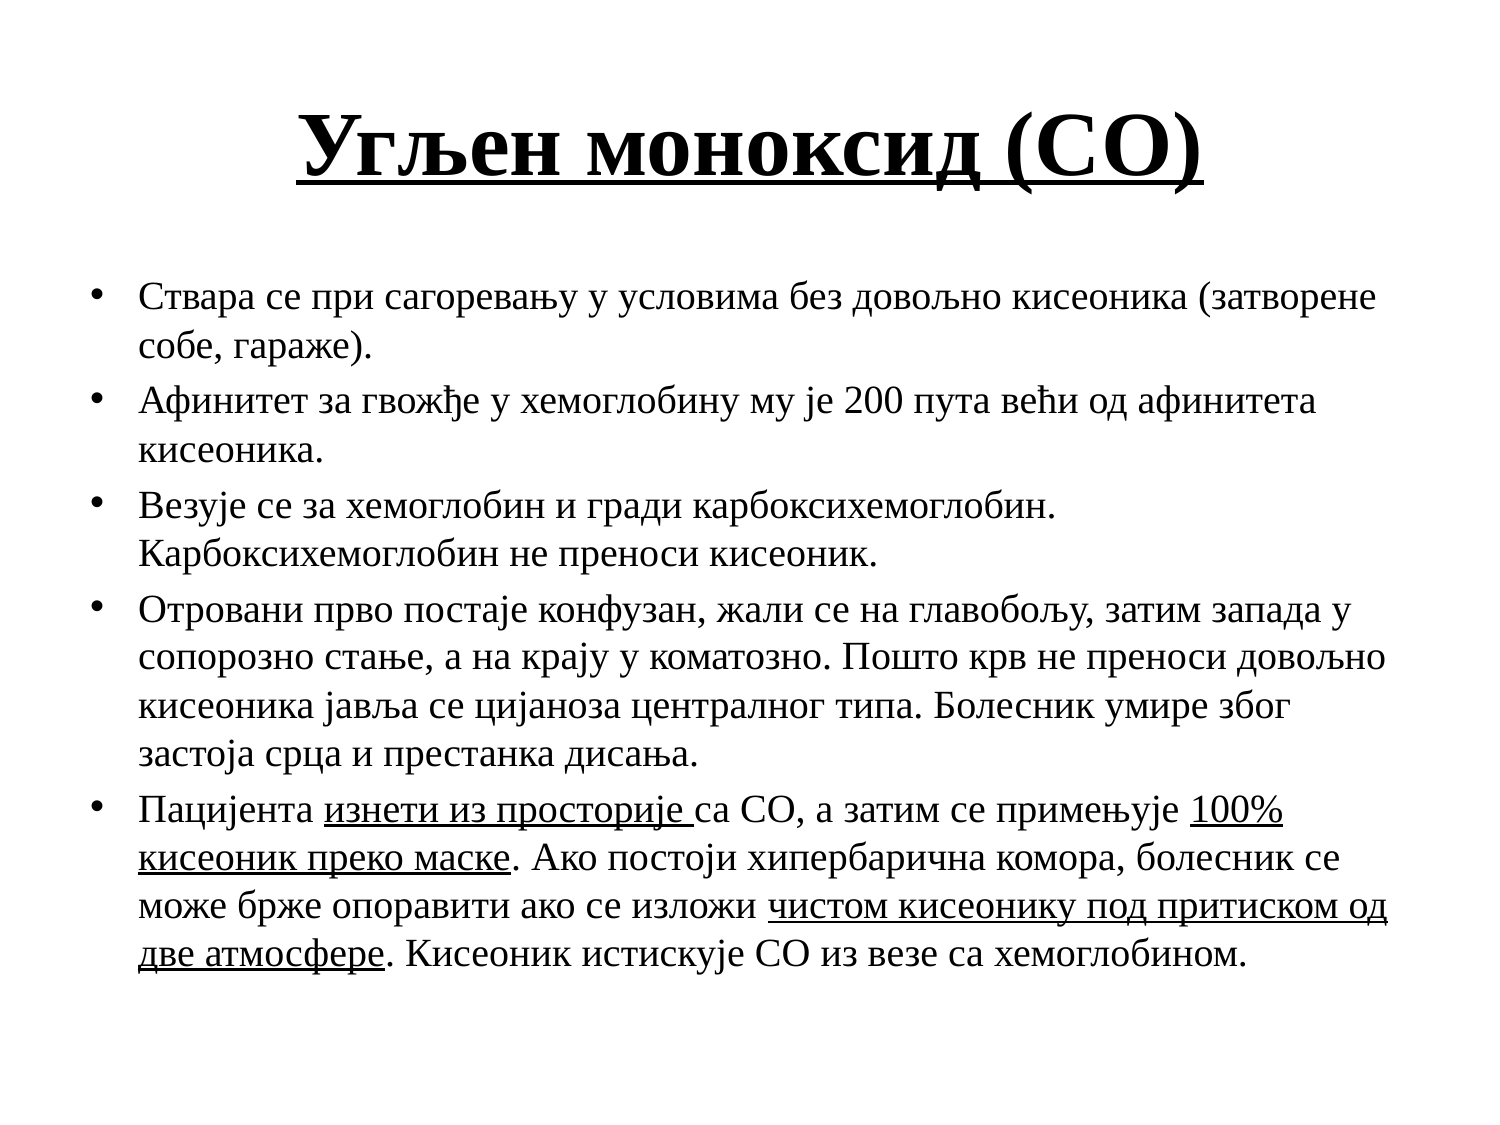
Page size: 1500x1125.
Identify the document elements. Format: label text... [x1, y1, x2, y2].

title Угљен моноксид (СО) [75, 45, 1425, 233]
list Ствара се при сагоревању у условима без довољно кисеоника (затворене собе, гараже). Афинитет за гвожђе у хемоглобину му је 200 пута већи од афинитета кисеоника. Везује се за хемоглобин и гради карбоксихемоглобин. Карбоксихемоглобин не преноси кисеоник. Отровани прво постаје конфузан, жали се на главобољу, затим запада у сопорозно стање, а на крају у коматозно. Пошто крв не преноси довољно кисеоника јавља се цијаноза централног типа. Болесник умире због застоја срца и престанка дисања. Пацијента изнети из просторије са СО, а затим се примењује 100% кисеоник преко маске. Ако постоји хипербарична комора, болесник се може брже опоравити ако се изложи чистом кисеонику под притиском од две атмосфере. Кисеоник истискује СО из везе са хемоглобином. [75, 262, 1425, 1005]
